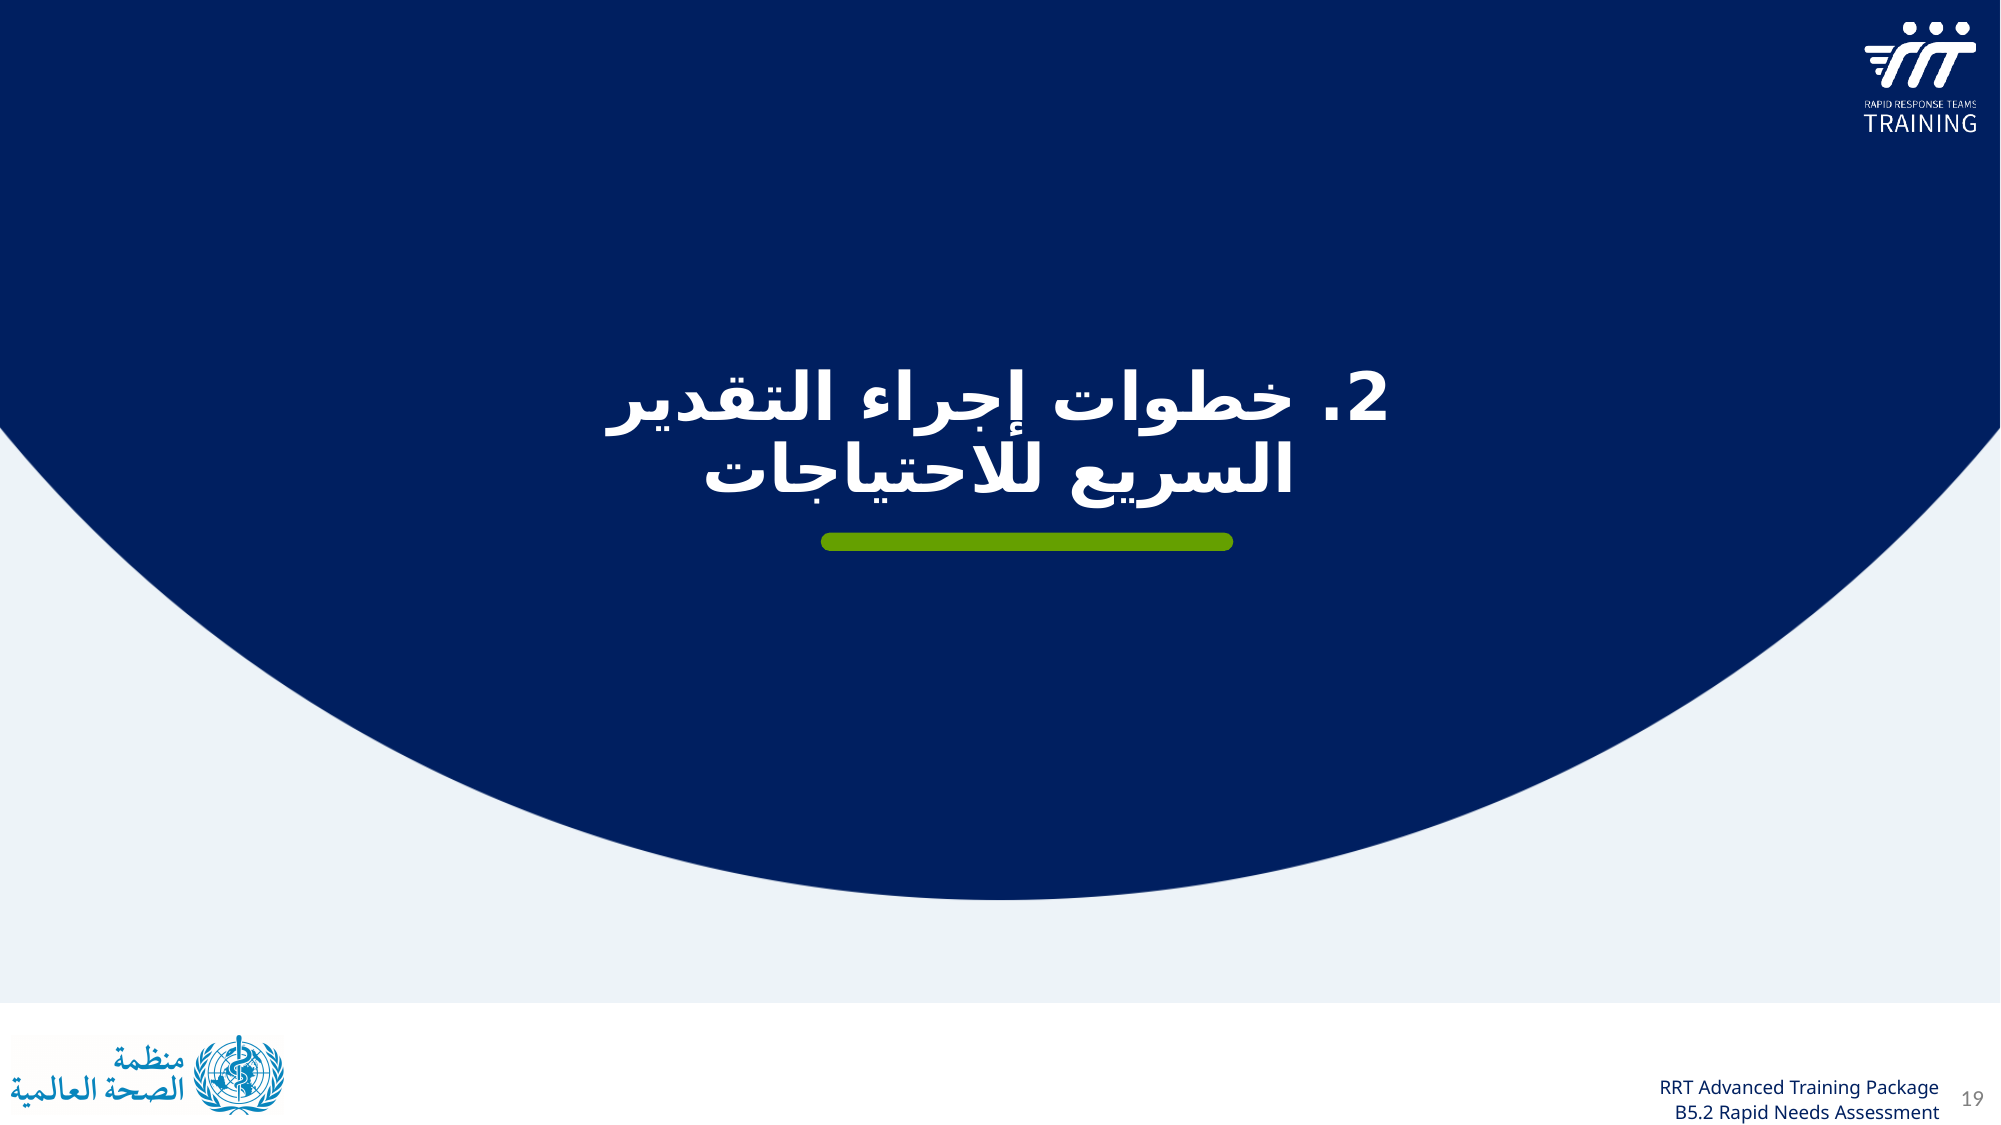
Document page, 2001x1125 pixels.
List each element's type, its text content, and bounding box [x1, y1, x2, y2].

picture [241, 1050, 247, 1059]
picture [0, 0, 2001, 1003]
picture [11, 1035, 284, 1115]
list 2. خطوات إجراء التقدير السريع للاحتياجات [572, 306, 1428, 563]
